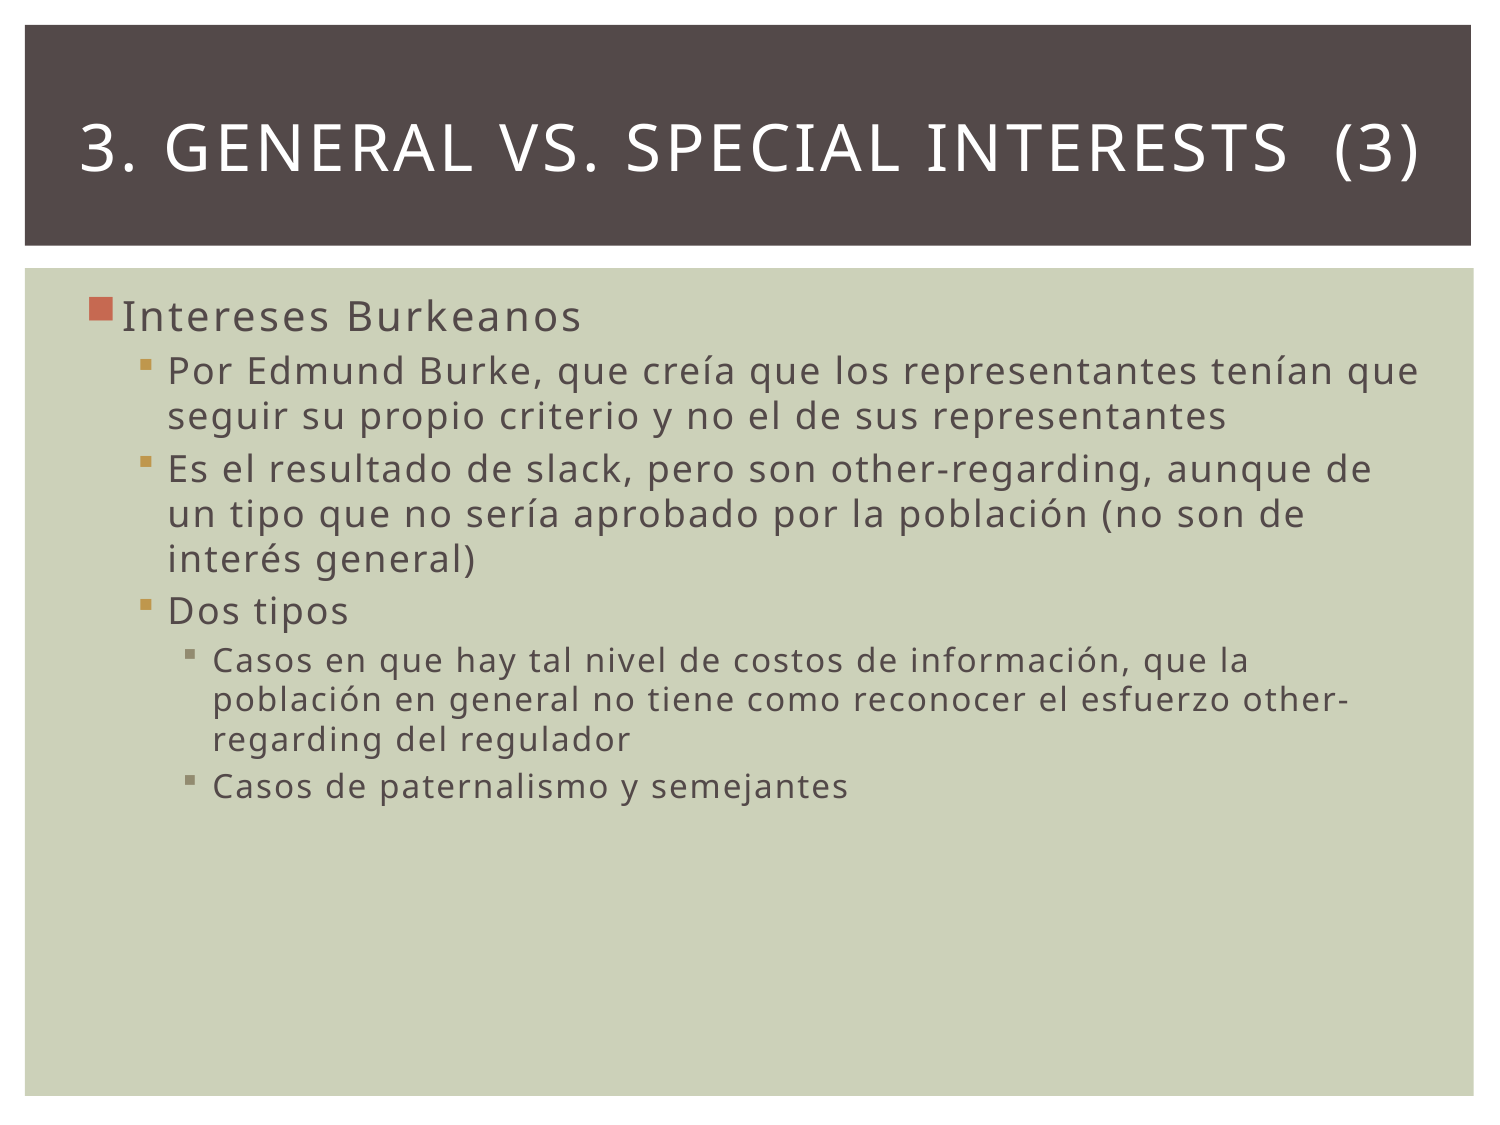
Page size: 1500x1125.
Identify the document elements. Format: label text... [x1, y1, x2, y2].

title 3. General vs. Special Interests (3) [62, 58, 1438, 232]
list Intereses Burkeanos Por Edmund Burke, que creía que los representantes tenían que seguir su propio criterio y no el de sus representantes Es el resultado de slack, pero son other-regarding, aunque de un tipo que no sería aprobado por la población (no son de interés general) Dos tipos Casos en que hay tal nivel de costos de información, que la población en general no tiene como reconocer el esfuerzo other-regarding del regulador Casos de paternalismo y semejantes [62, 281, 1442, 1005]
